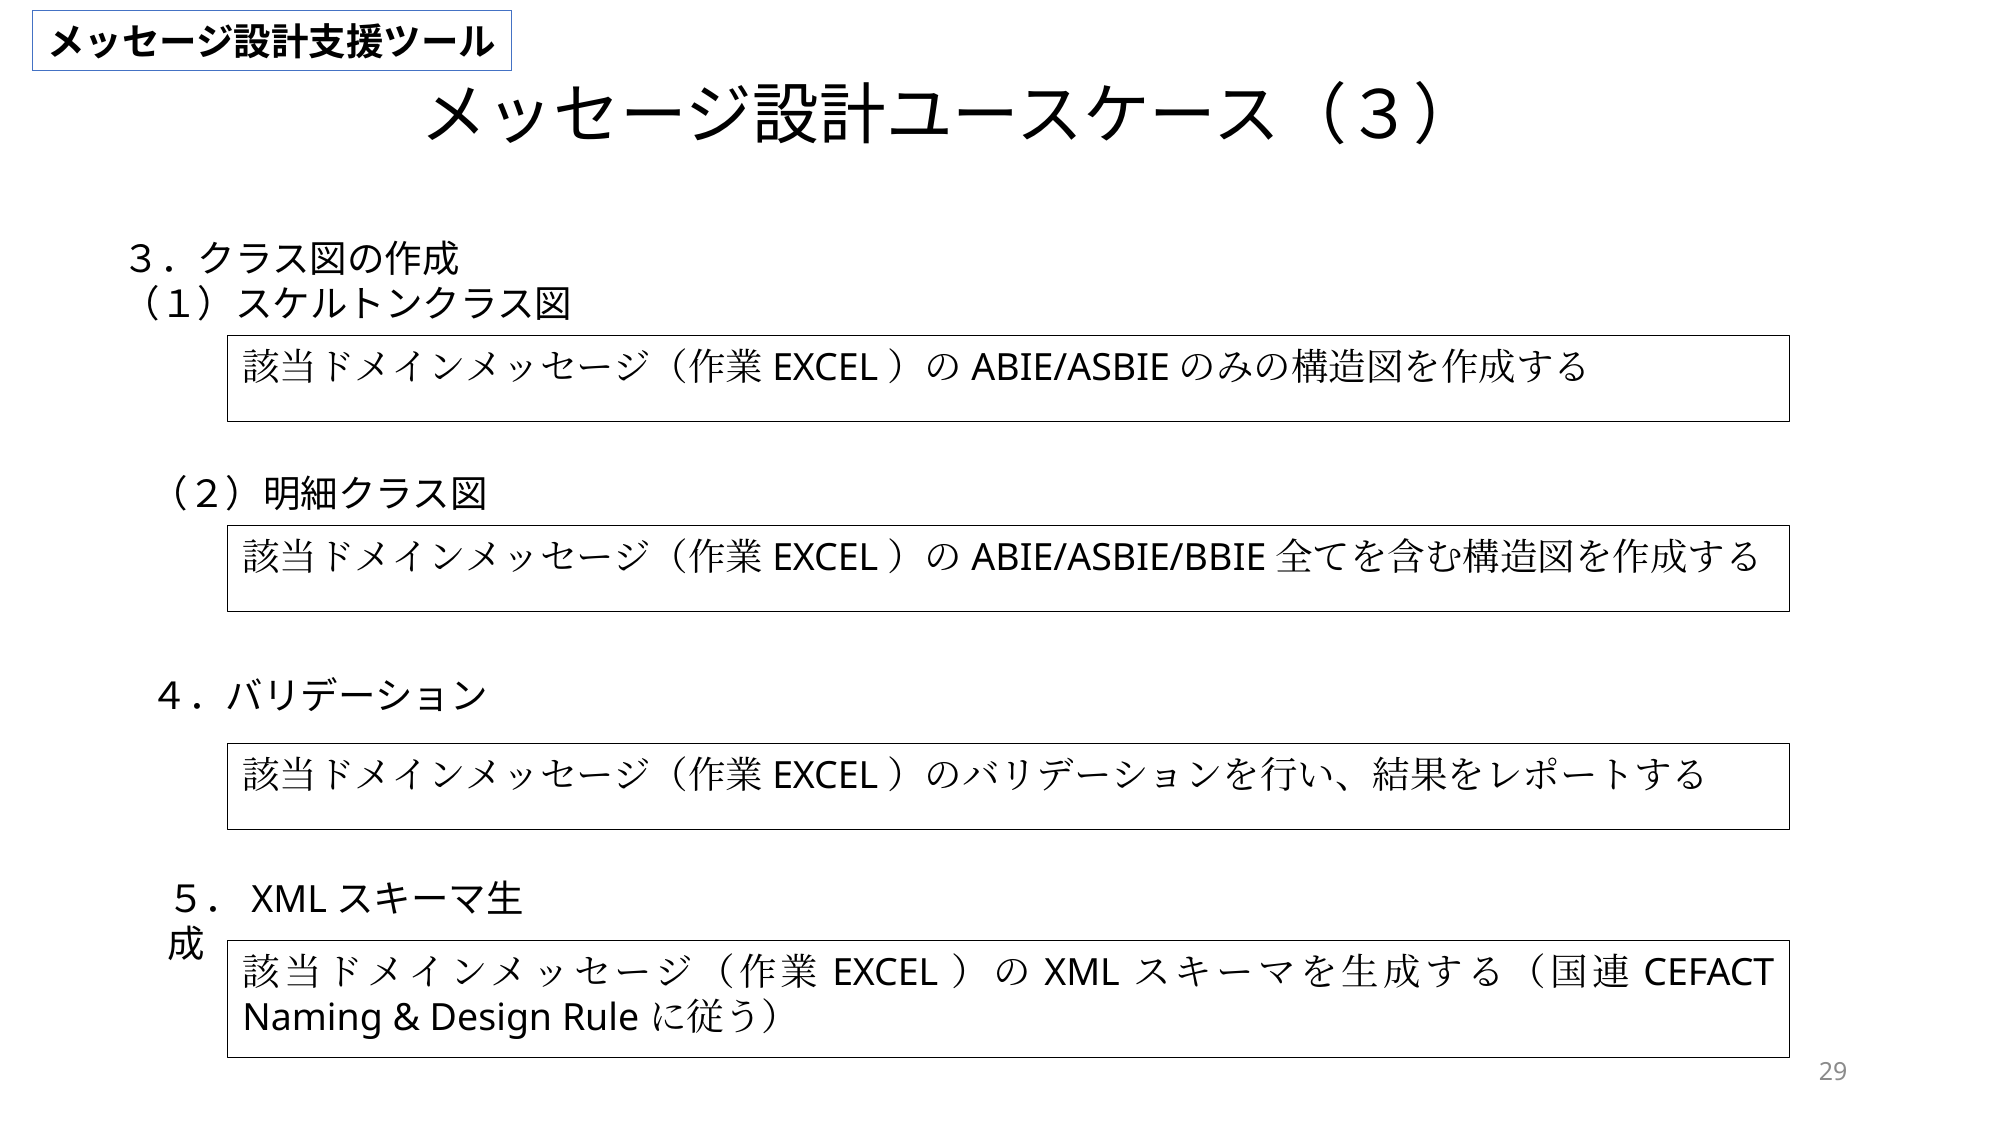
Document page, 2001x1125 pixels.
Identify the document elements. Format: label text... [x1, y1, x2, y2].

text_box ５．XMLスキーマ生成 [152, 867, 568, 973]
text_box ４．バリデーション [136, 664, 580, 770]
text_box 該当ドメインメッセージ（作業EXCEL）のABIE/ASBIEのみの構造図を作成する [227, 335, 1790, 422]
text_box （２）明細クラス図 [136, 462, 580, 567]
text_box 該当ドメインメッセージ（作業EXCEL）のABIE/ASBIE/BBIE全てを含む構造図を作成する [227, 525, 1790, 612]
text_box メッセージ設計ユースケース（３） [360, 64, 1541, 160]
text_box 該当ドメインメッセージ（作業EXCEL）のXMLスキーマを生成する（国連CEFACT Naming & Design Ruleに従う） [227, 940, 1790, 1058]
slide_number 29 [1412, 1042, 1863, 1103]
text_box ３．クラス図の作成 （１）スケルトンクラス図 [108, 227, 1872, 377]
text_box 該当ドメインメッセージ（作業EXCEL）のバリデーションを行い、結果をレポートする [227, 743, 1790, 830]
text_box メッセージ設計支援ツール [32, 10, 512, 71]
